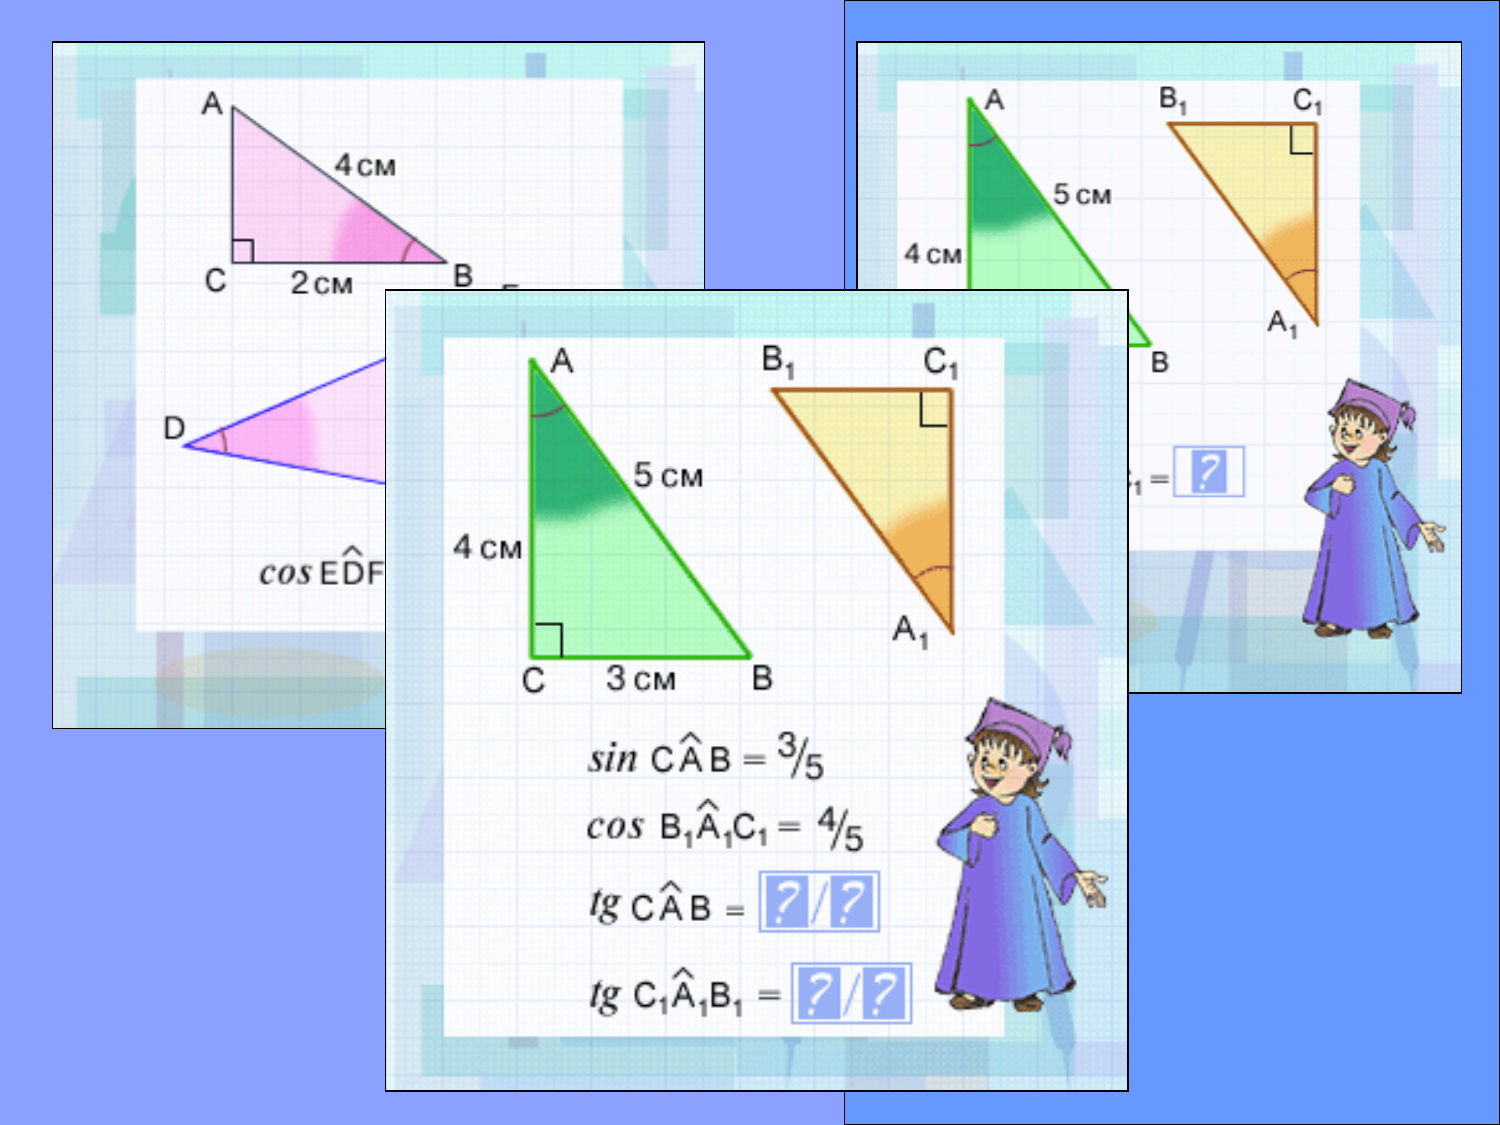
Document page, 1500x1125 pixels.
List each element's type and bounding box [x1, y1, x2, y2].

picture [52, 42, 1461, 1091]
text_box [844, 0, 1500, 1125]
